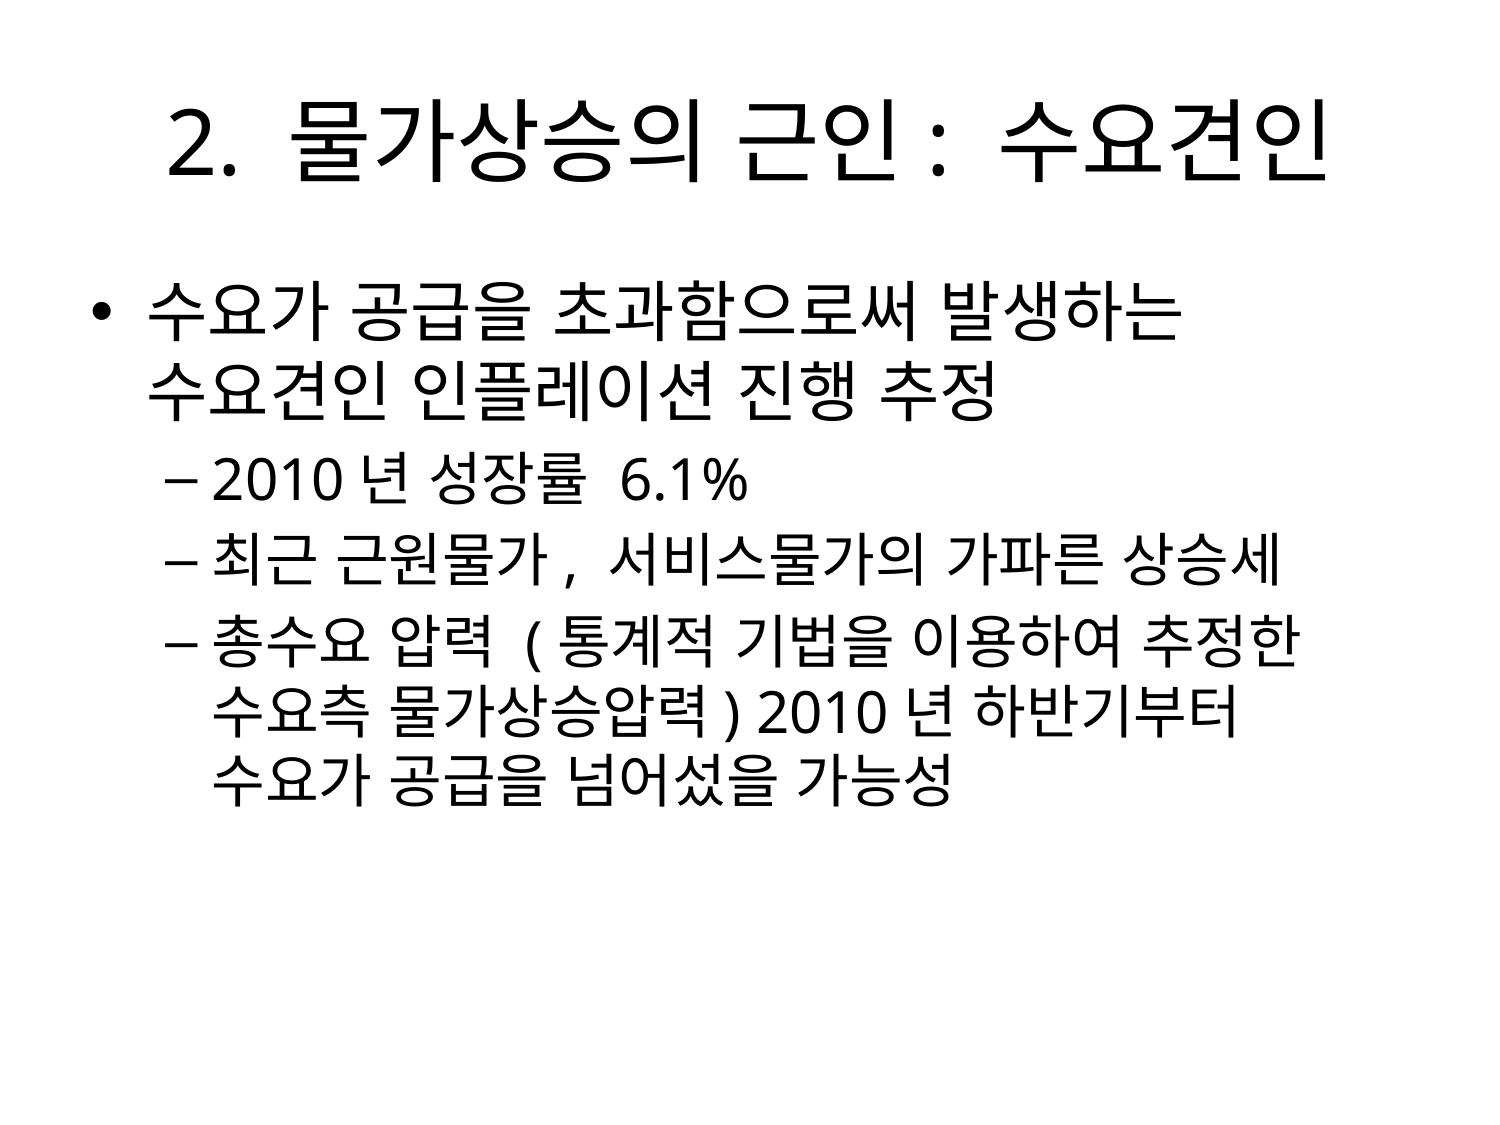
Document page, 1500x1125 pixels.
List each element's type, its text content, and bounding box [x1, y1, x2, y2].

title 2. 물가상승의 근인: 수요견인 [75, 45, 1425, 233]
list 수요가 공급을 초과함으로써 발생하는 수요견인 인플레이션 진행 추정 2010년 성장률 6.1% 최근 근원물가, 서비스물가의 가파른 상승세 총수요 압력 (통계적 기법을 이용하여 추정한 수요측 물가상승압력) 2010년 하반기부터 수요가 공급을 넘어섰을 가능성 [75, 262, 1425, 1005]
